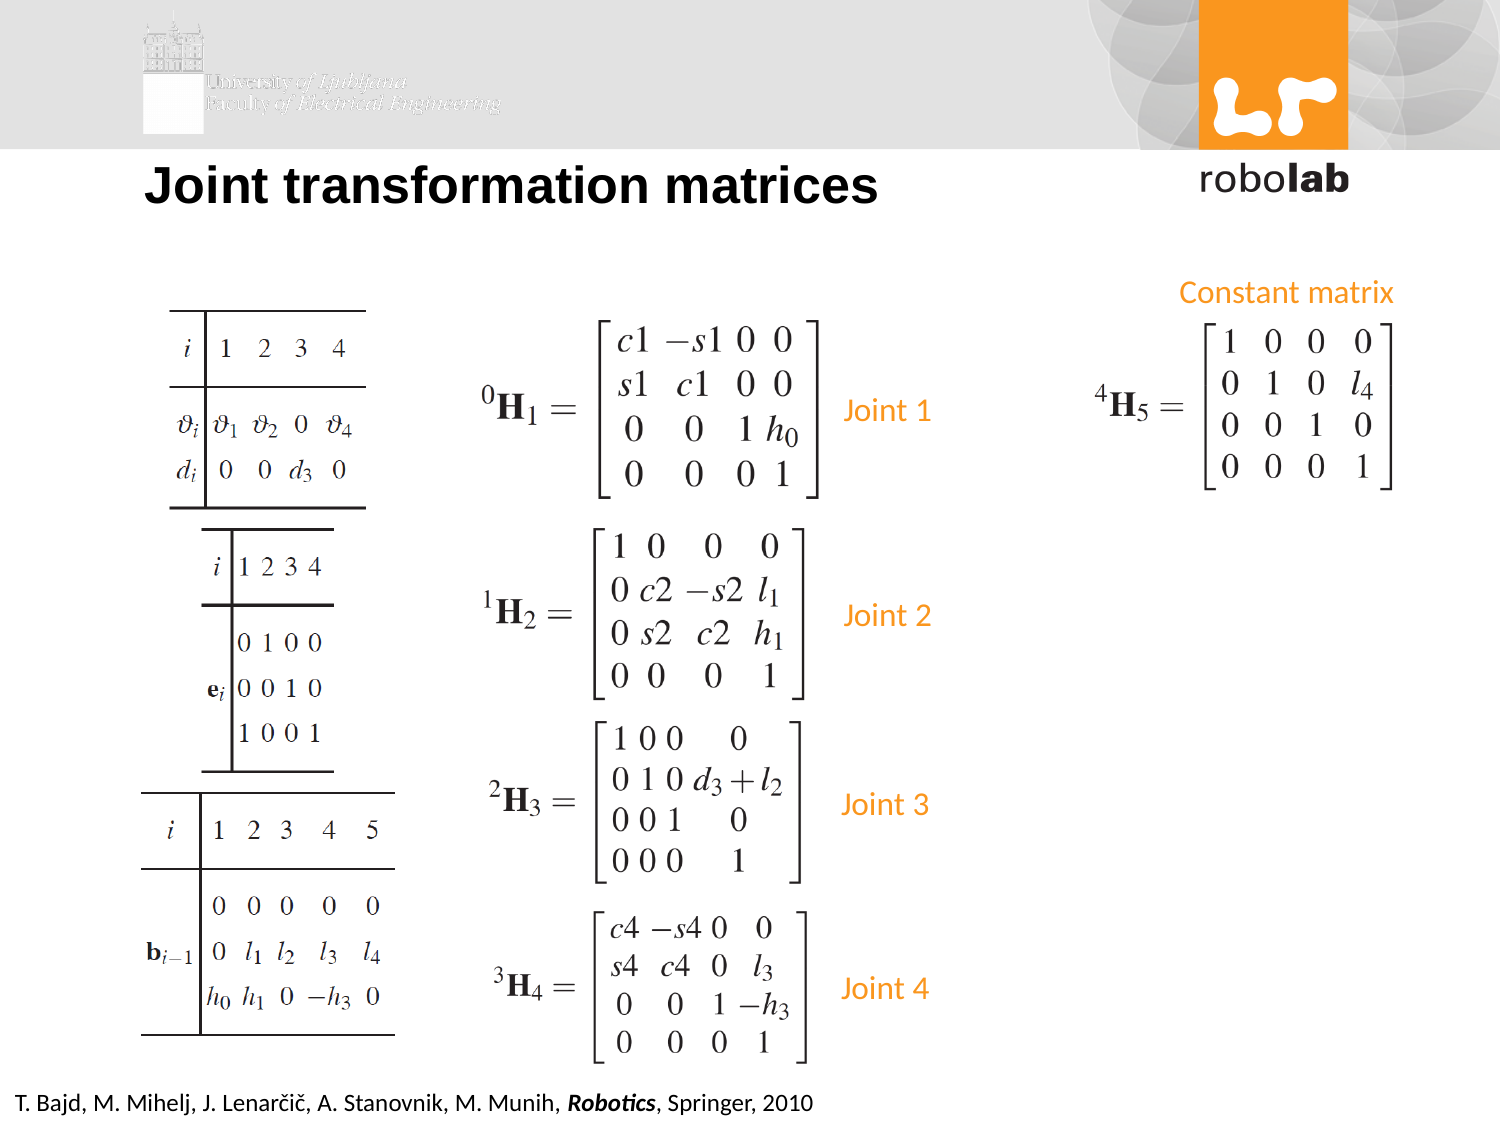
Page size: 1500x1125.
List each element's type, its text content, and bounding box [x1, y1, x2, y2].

picture [478, 314, 826, 504]
picture [1092, 317, 1395, 495]
text_box Joint 3 [826, 774, 945, 829]
text_box Joint 2 [828, 585, 948, 641]
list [135, 302, 399, 1042]
text_box Joint 4 [826, 959, 945, 1015]
title Joint transformation matrices [129, 94, 1311, 272]
text_box Joint 1 [829, 381, 948, 436]
picture [998, 0, 1500, 196]
picture [490, 904, 810, 1070]
picture [143, 10, 501, 94]
picture [483, 715, 804, 889]
picture [478, 522, 810, 705]
text_box Constant matrix [1164, 262, 1410, 318]
